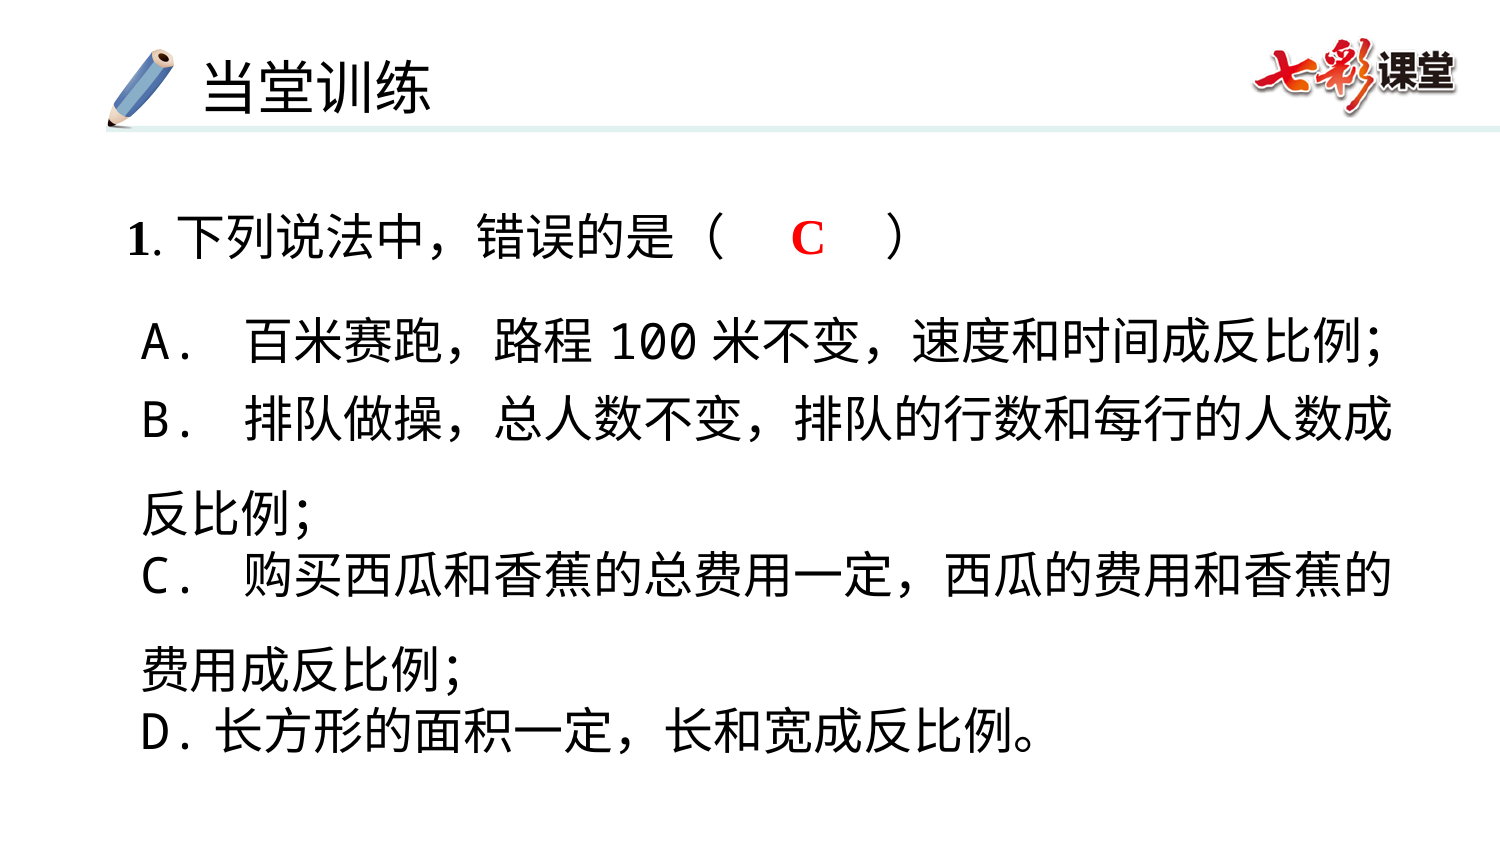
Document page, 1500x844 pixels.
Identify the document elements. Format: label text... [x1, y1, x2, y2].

picture [100, 32, 181, 146]
table_header A. 百米赛跑，路程100米不变，速度和时间成反比例； [140, 280, 1439, 358]
text_box C [775, 179, 842, 265]
table_cell B. 排队做操，总人数不变，排队的行数和每行的人数成反比例； [140, 358, 1439, 514]
table_cell D.长方形的面积一定，长和宽成反比例。 [140, 670, 1439, 748]
text_box 1.下列说法中，错误的是（ C ） [842, 187, 936, 265]
text_box 1.下列说法中，错误的是（ C ） [125, 187, 775, 265]
picture [1249, 32, 1461, 118]
table_cell C. 购买西瓜和香蕉的总费用一定，西瓜的费用和香蕉的费用成反比例； [140, 514, 1439, 670]
